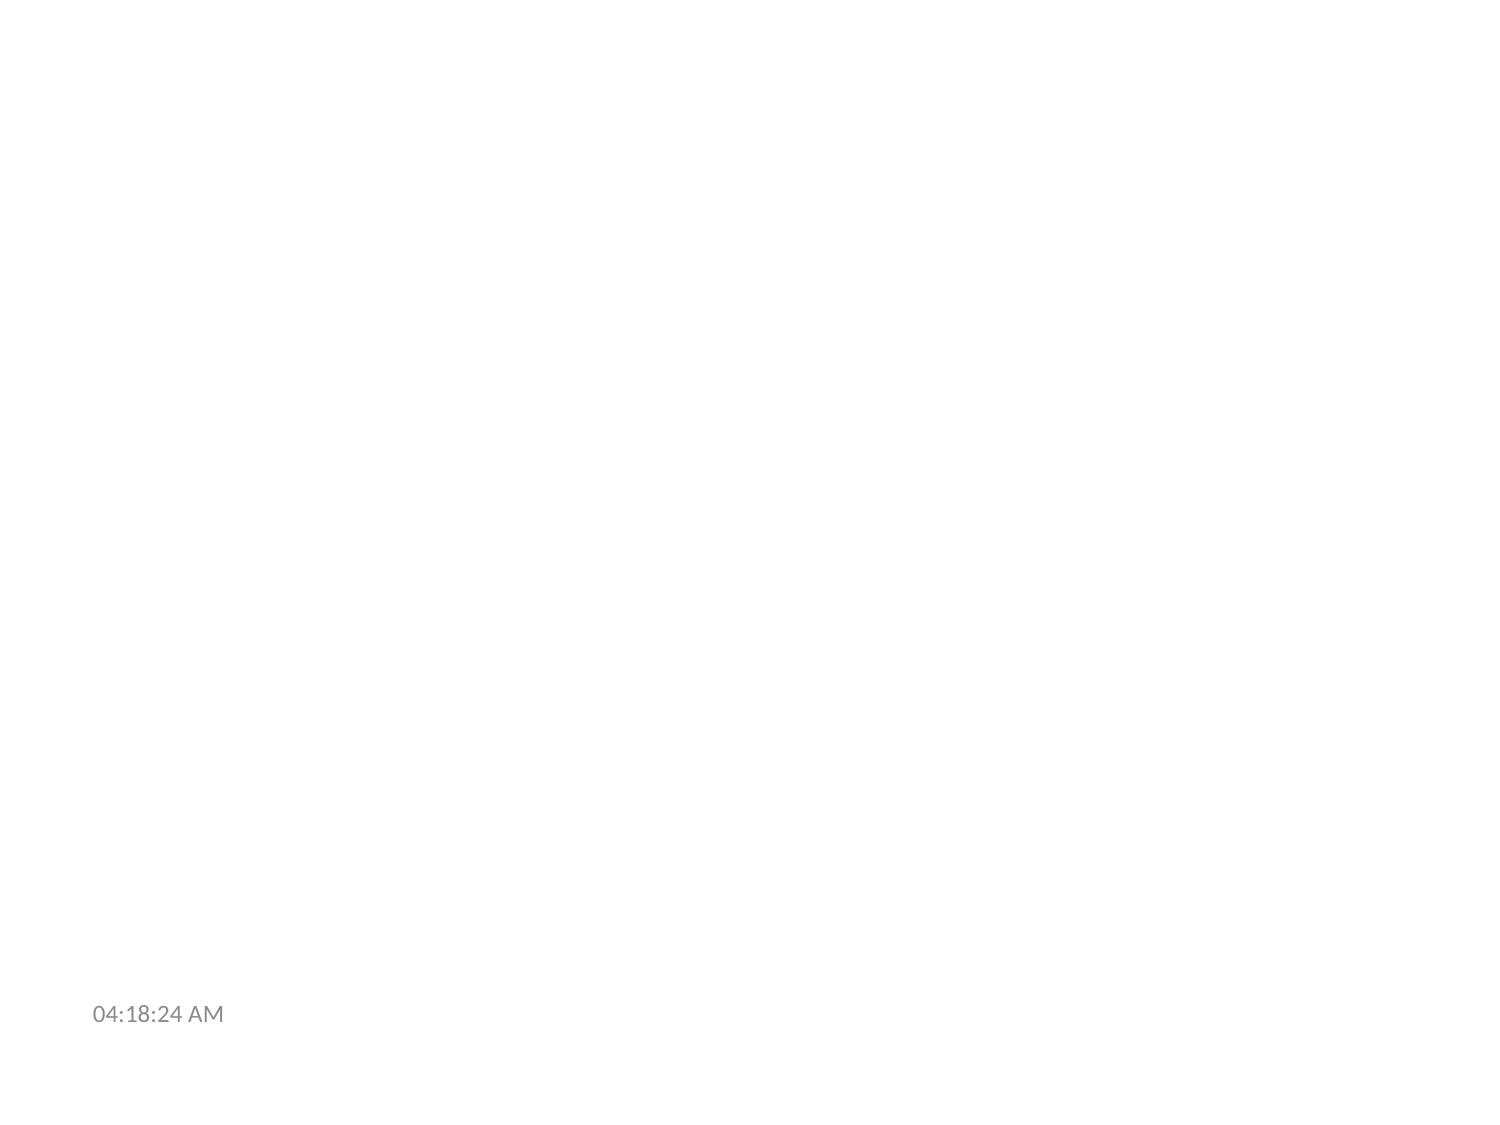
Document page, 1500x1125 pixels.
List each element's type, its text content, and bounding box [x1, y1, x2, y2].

text_box 3:35:09 PM [77, 982, 428, 1043]
